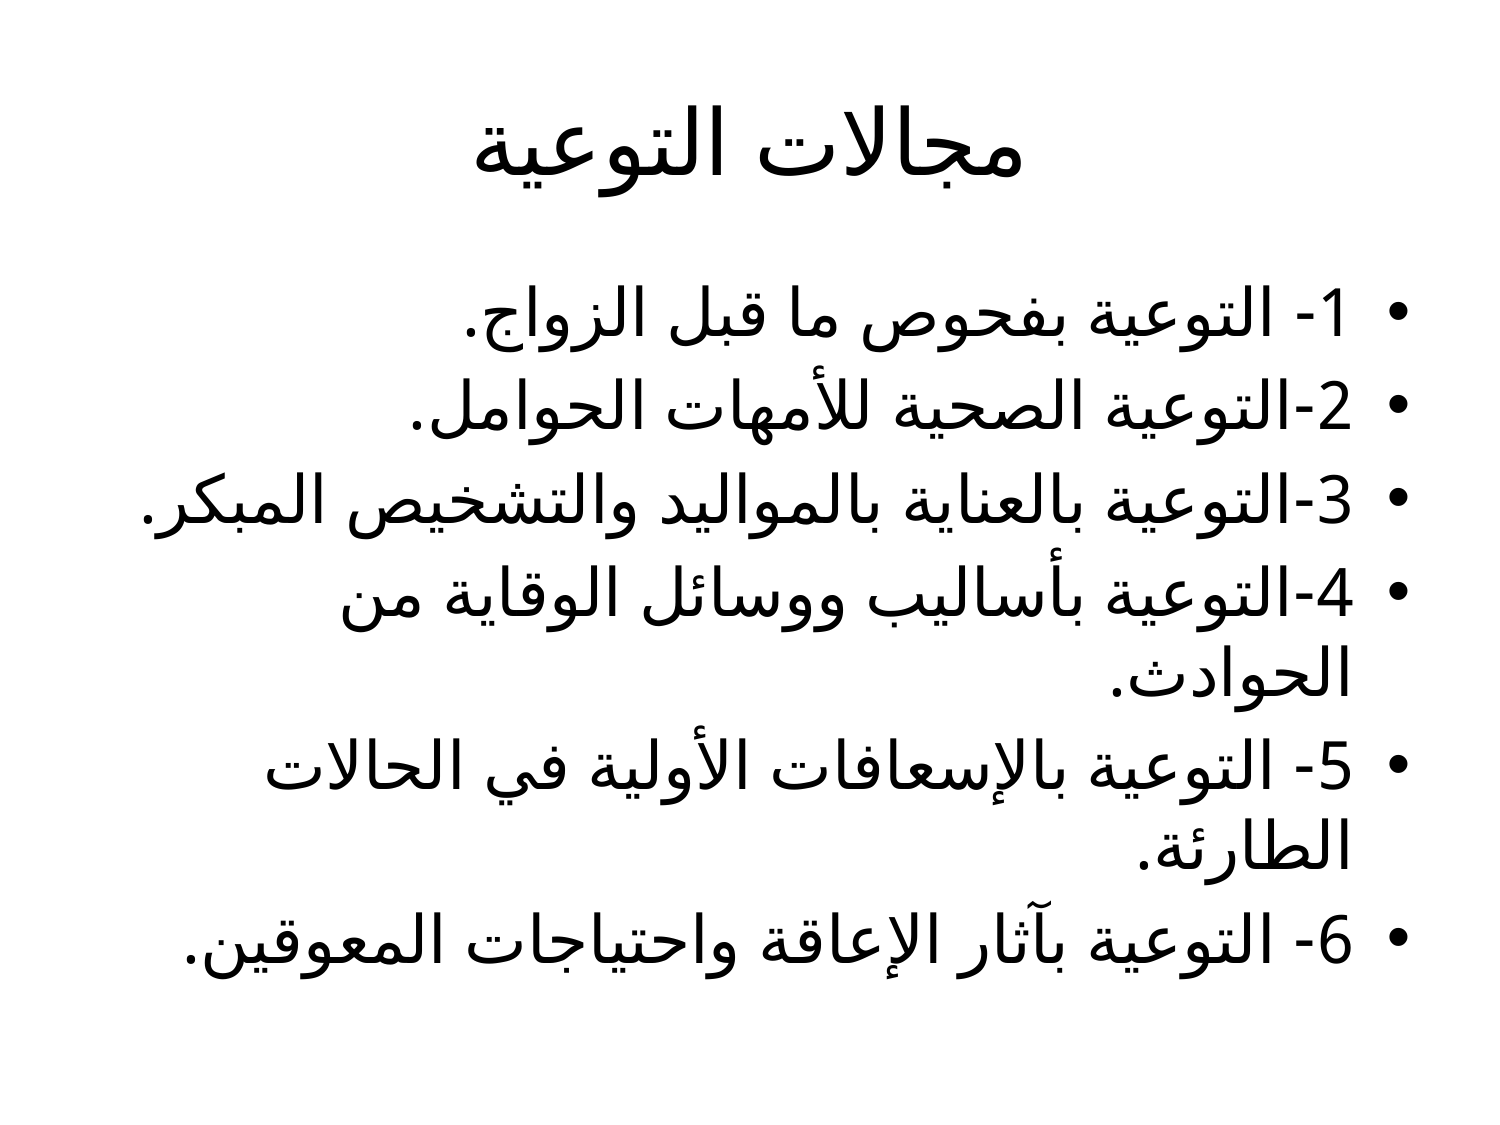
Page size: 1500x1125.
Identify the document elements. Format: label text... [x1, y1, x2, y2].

title مجالات التوعية [75, 45, 1425, 233]
list 1- التوعية بفحوص ما قبل الزواج. 2-التوعية الصحية للأمهات الحوامل. 3-التوعية بالعناية بالمواليد والتشخيص المبكر. 4-التوعية بأساليب ووسائل الوقاية من الحوادث. 5- التوعية بالإسعافات الأولية في الحالات الطارئة. 6- التوعية بآثار الإعاقة واحتياجات المعوقين. [75, 262, 1425, 1005]
